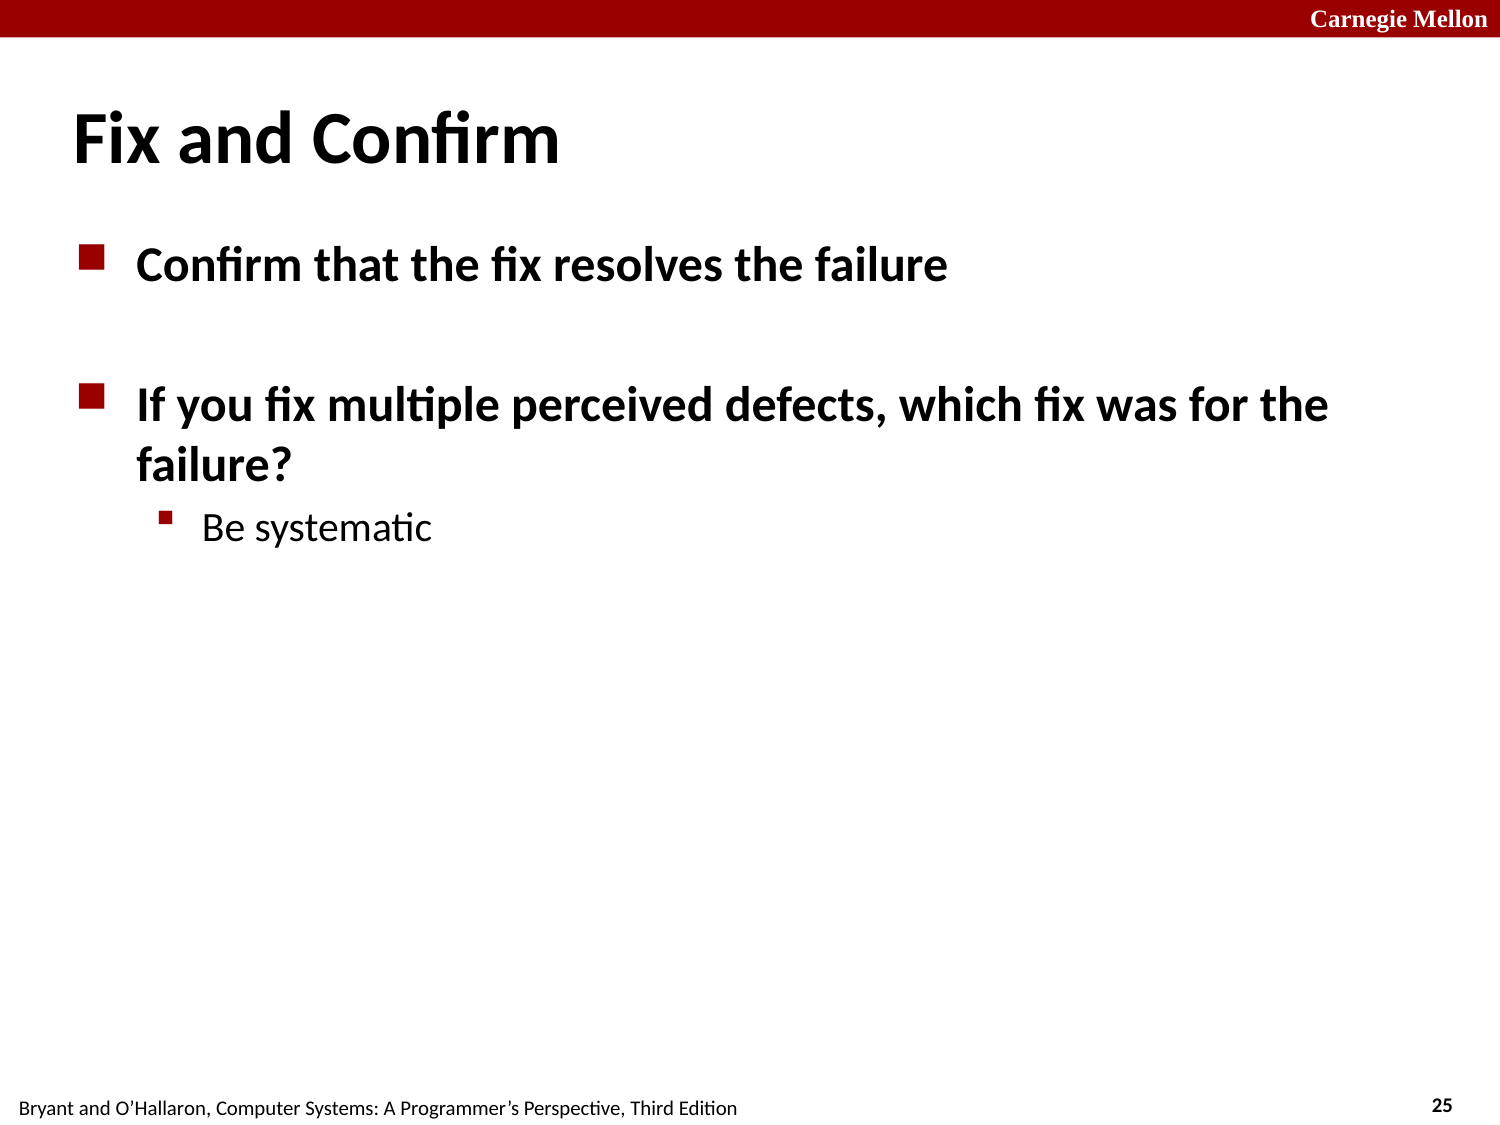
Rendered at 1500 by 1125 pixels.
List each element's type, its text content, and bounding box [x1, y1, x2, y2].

title Fix and Confirm [58, 71, 1305, 197]
list Confirm that the fix resolves the failure If you fix multiple perceived defects, which fix was for the failure? Be systematic [64, 223, 1361, 1040]
